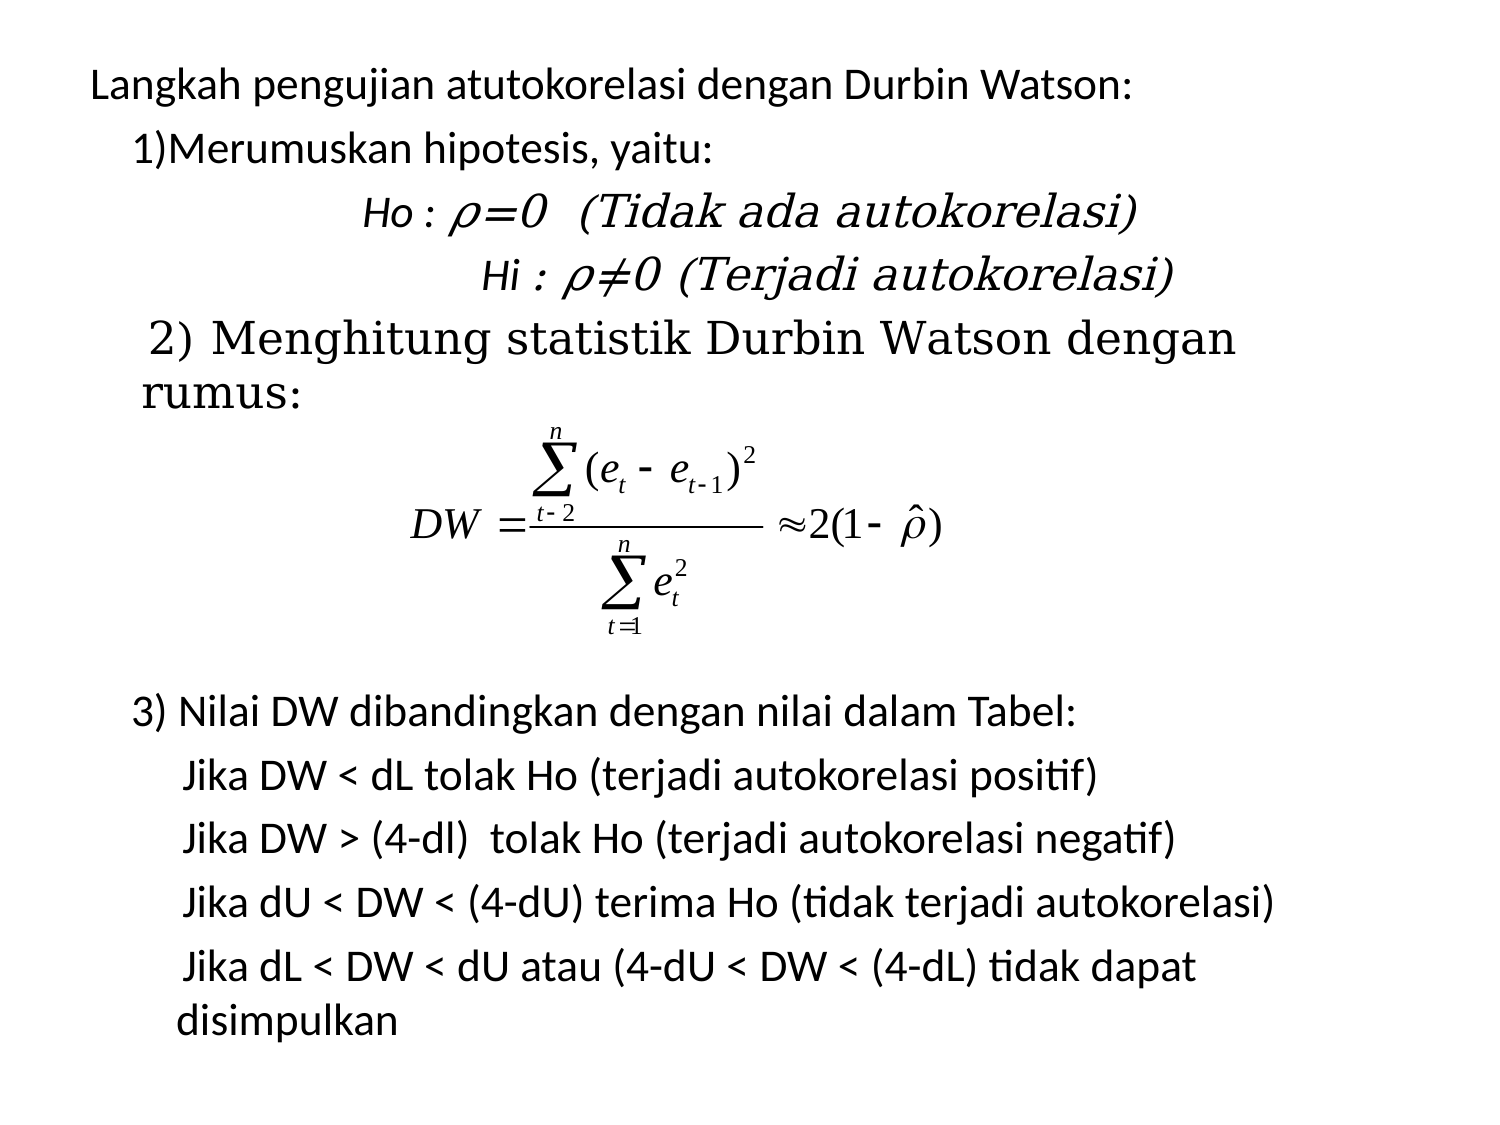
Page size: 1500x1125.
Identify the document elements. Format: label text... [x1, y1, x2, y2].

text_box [402, 409, 952, 645]
list Langkah pengujian atutokorelasi dengan Durbin Watson: 1)Merumuskan hipotesis, yaitu: Ho : 𝜌=0 (Tidak ada autokorelasi) Hi : 𝜌≠0 (Terjadi autokorelasi) 2) Menghitung statistik Durbin Watson dengan rumus: 3) Nilai DW dibandingkan dengan nilai dalam Tabel: Jika DW < dL tolak Ho (terjadi autokorelasi positif) Jika DW > (4-dl) tolak Ho (terjadi autokorelasi negatif) Jika dU < DW < (4-dU) terima Ho (tidak terjadi autokorelasi) Jika dL < DW < dU atau (4-dU < DW < (4-dL) tidak dapat disimpulkan [75, 46, 1425, 1055]
